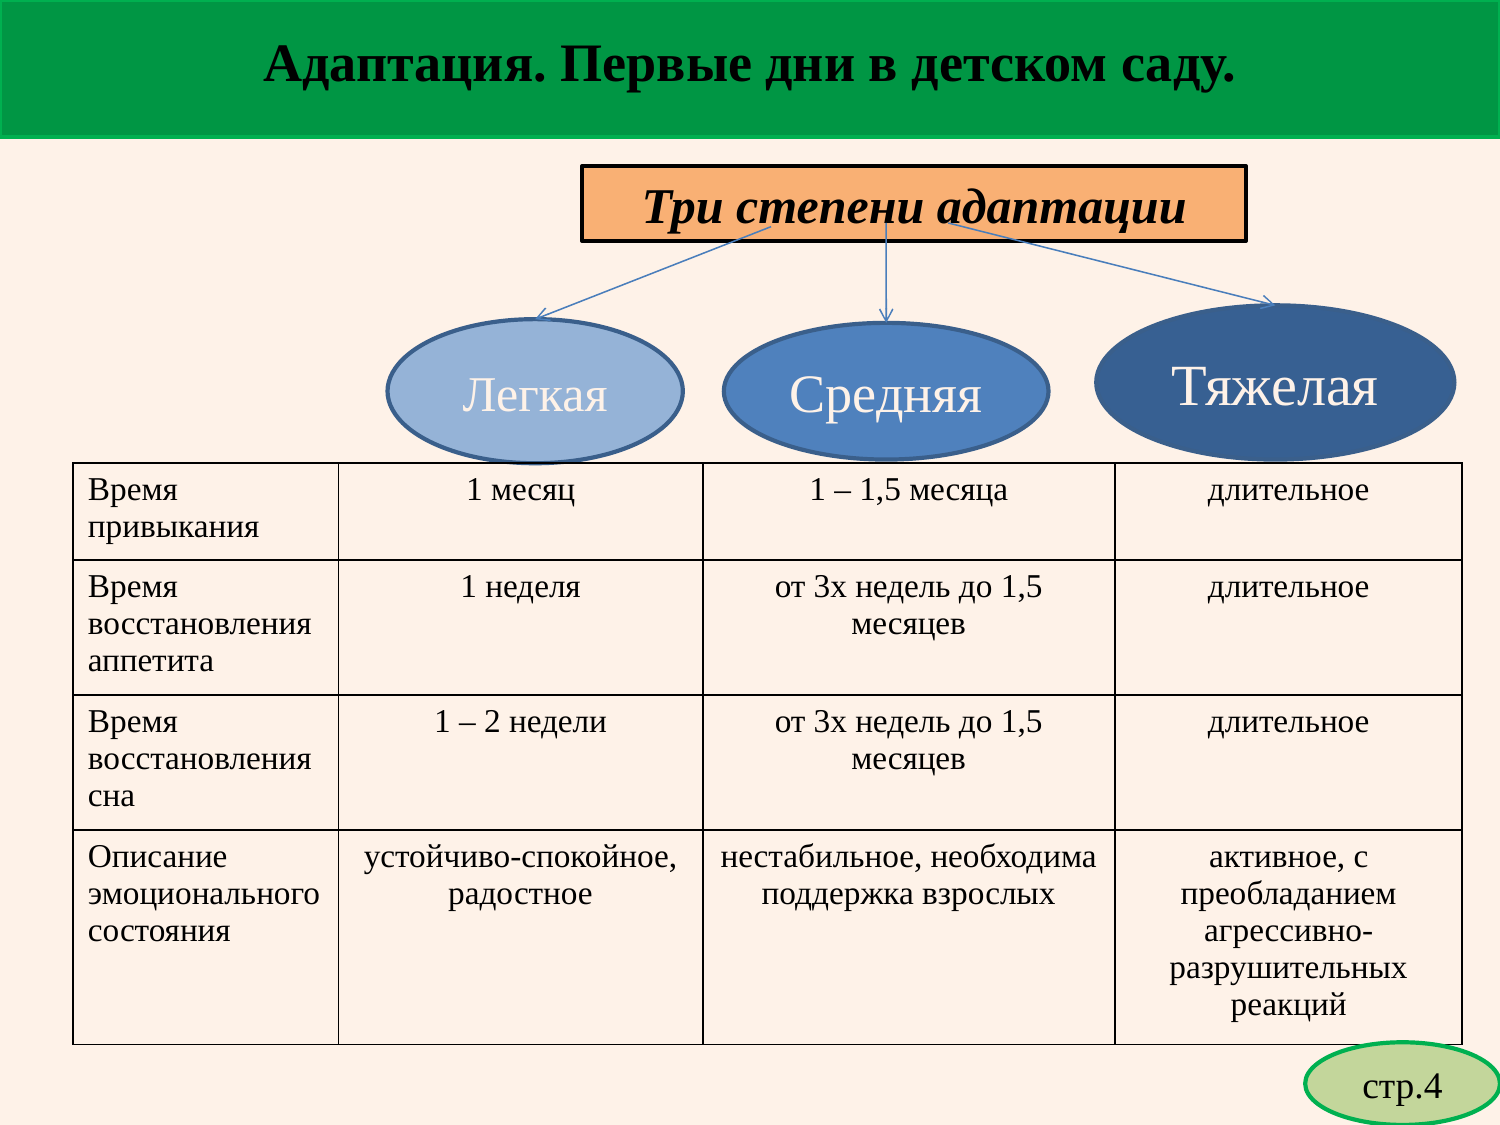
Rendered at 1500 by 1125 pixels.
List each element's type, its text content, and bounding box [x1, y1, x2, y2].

text_box стр.4 [1303, 1040, 1500, 1125]
table_cell от 3х недель до 1,5 месяцев [704, 696, 1114, 829]
table_cell Время восстановления аппетита [74, 561, 338, 694]
table_cell Время восстановления сна [74, 696, 338, 829]
table_cell 1 неделя [339, 561, 702, 694]
text_box [0, 0, 1500, 139]
table_cell длительное [1116, 561, 1461, 694]
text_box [387, 165, 1455, 464]
table_header 1 – 1,5 месяца [704, 471, 1114, 559]
table_cell нестабильное, необходима поддержка взрослых [704, 831, 1114, 1044]
table_cell длительное [1116, 696, 1461, 829]
table_cell 1 – 2 недели [339, 696, 702, 829]
text_box Адаптация. Первые дни в детском саду. [72, 19, 1428, 165]
table_header Время привыкания [74, 464, 338, 559]
table_header 1 месяц [339, 464, 702, 559]
table_cell устойчиво-спокойное, радостное [339, 831, 702, 1044]
table_cell активное, с преобладанием агрессивно-разрушительных реакций [1116, 831, 1461, 1044]
table_header длительное [1116, 464, 1461, 559]
table_cell Описание эмоционального состояния [74, 831, 338, 1044]
table_cell от 3х недель до 1,5 месяцев [704, 561, 1114, 694]
